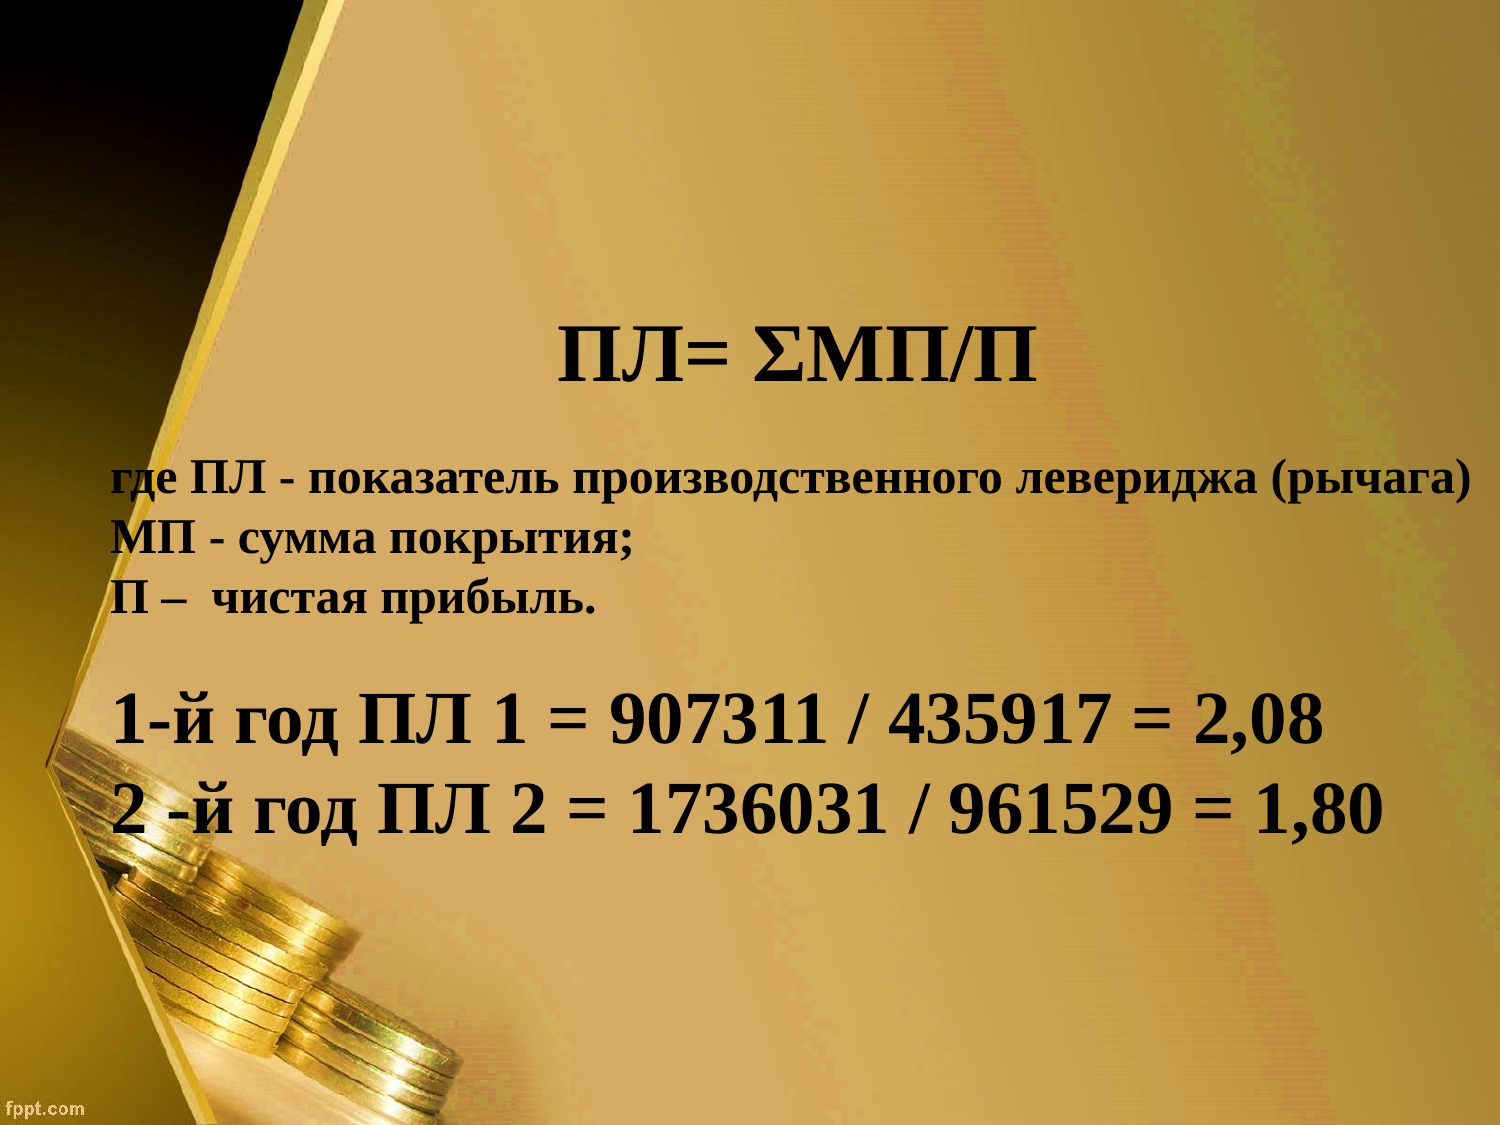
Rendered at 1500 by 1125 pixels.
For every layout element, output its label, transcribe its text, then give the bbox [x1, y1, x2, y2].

text_box ПЛ= ΣМП/П где ПЛ - показатель производственного левериджа (рычага) МП - сумма покрытия; П – чистая прибыль. 1-й год ПЛ 1 = 907311 / 435917 = 2,08 2 -й год ПЛ 2 = 1736031 / 961529 = 1,80 [95, 290, 1500, 856]
picture [0, 0, 1500, 1125]
